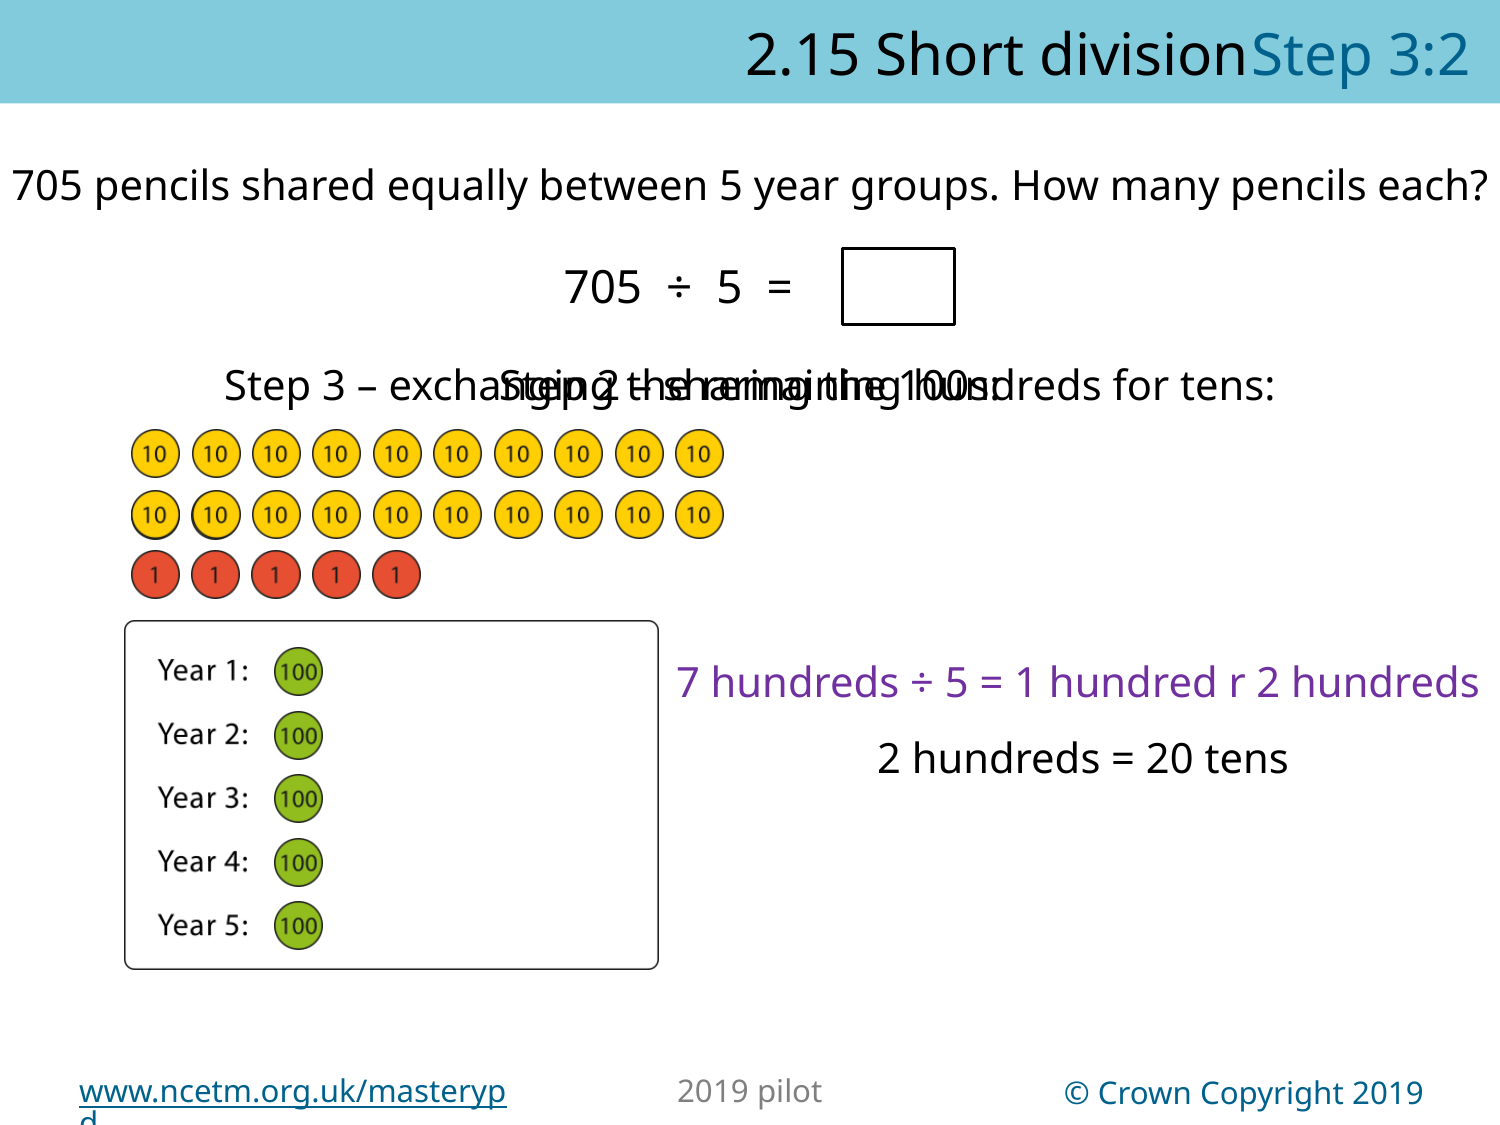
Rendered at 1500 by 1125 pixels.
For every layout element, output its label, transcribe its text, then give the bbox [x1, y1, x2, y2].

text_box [131, 429, 724, 539]
picture [191, 550, 241, 600]
text_box Step 2 – sharing the 100s: [483, 351, 1017, 417]
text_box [274, 647, 324, 950]
text_box [842, 248, 955, 325]
text_box 7 hundreds ÷ 5 = 1 hundred r 2 hundreds [663, 648, 1496, 714]
text_box 2 hundreds = 20 tens [862, 724, 1304, 790]
text_box Step 3 – exchanging the remaining hundreds for tens: [209, 351, 483, 417]
picture [251, 550, 301, 600]
text_box Step 3 – exchanging the remaining hundreds for tens: [1017, 351, 1291, 417]
picture [311, 550, 361, 600]
picture [372, 550, 421, 600]
picture [131, 550, 180, 600]
text_box 705 pencils shared equally between 5 year groups. How many pencils each? [0, 150, 1500, 216]
list 2.15 Short division Step 3:2 [0, 0, 1500, 104]
picture [123, 620, 659, 970]
text_box 705 ÷ 5 = [548, 250, 808, 321]
